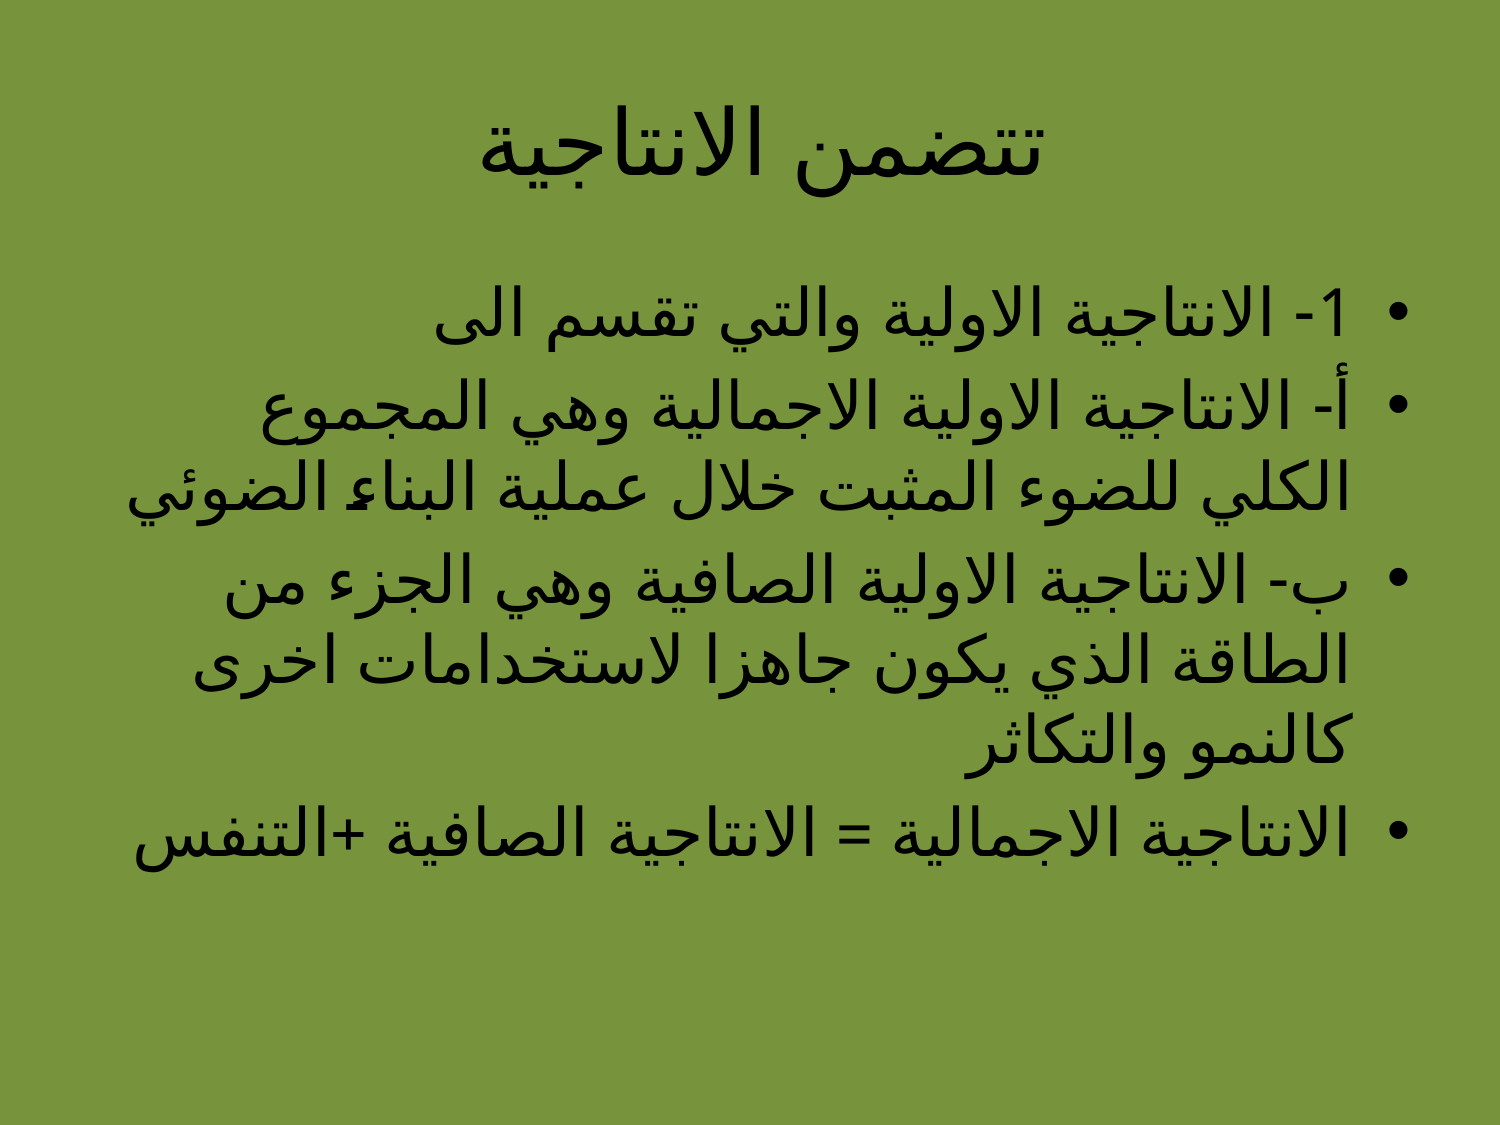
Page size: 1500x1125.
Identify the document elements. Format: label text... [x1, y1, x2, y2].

list 1- الانتاجية الاولية والتي تقسم الى أ- الانتاجية الاولية الاجمالية وهي المجموع الكلي للضوء المثبت خلال عملية البناء الضوئي ب- الانتاجية الاولية الصافية وهي الجزء من الطاقة الذي يكون جاهزا لاستخدامات اخرى كالنمو والتكاثر الانتاجية الاجمالية = الانتاجية الصافية +التنفس [75, 262, 1425, 1005]
title تتضمن الانتاجية [75, 45, 1425, 233]
